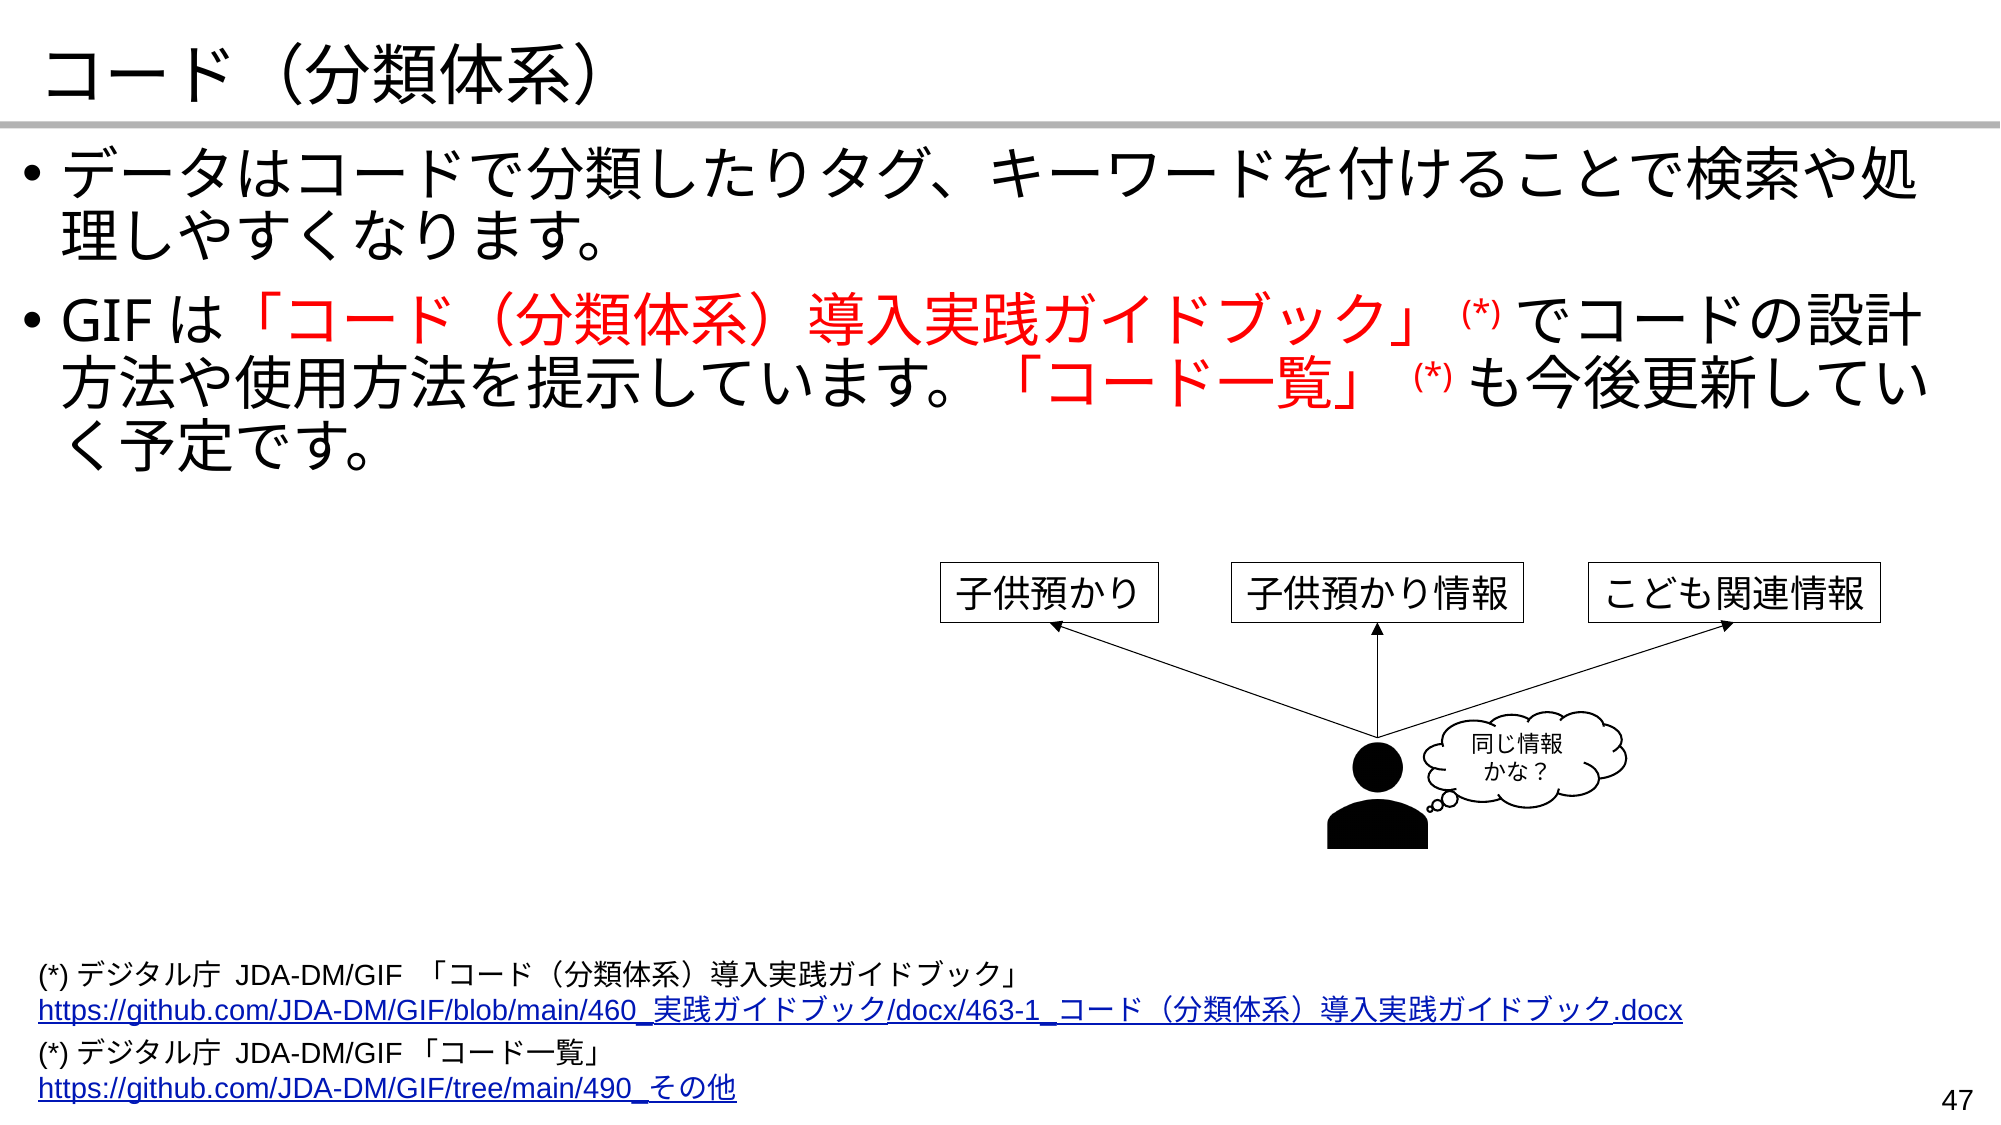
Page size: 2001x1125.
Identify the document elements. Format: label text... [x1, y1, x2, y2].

text_box (*)デジタル庁 JDA-DM/GIF 「コード（分類体系）導入実践ガイドブック」 https://github.com/JDA-DM/GIF/blob/main/460_実践ガイドブック/docx/463-1_コード（分類体系）導入実践ガイドブック.docx (*)デジタル庁 JDA-DM/GIF「コード一覧」 https://github.com/JDA-DM/GIF/tree/main/490_その他 [23, 949, 1863, 1109]
text_box データはコードで分類したりタグ、キーワードを付けることで検索や処理しやすくなります。 GIFは「コード（分類体系）導入実践ガイドブック」(*)でコードの設計方法や使用方法を提示しています。「コード一覧」 (*)も今後更新していく予定です。 [7, 137, 1981, 719]
text_box 子供預かり [940, 562, 1159, 623]
text_box 子供預かり情報 [1231, 562, 1524, 623]
slide_number 47 [1881, 1073, 1989, 1124]
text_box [1377, 623, 1735, 738]
picture [1302, 738, 1453, 871]
text_box 同じ情報かな？ [1453, 738, 1628, 809]
text_box コード（分類体系） [23, 34, 1910, 121]
text_box こども関連情報 [1588, 562, 1881, 623]
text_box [1049, 623, 1377, 738]
